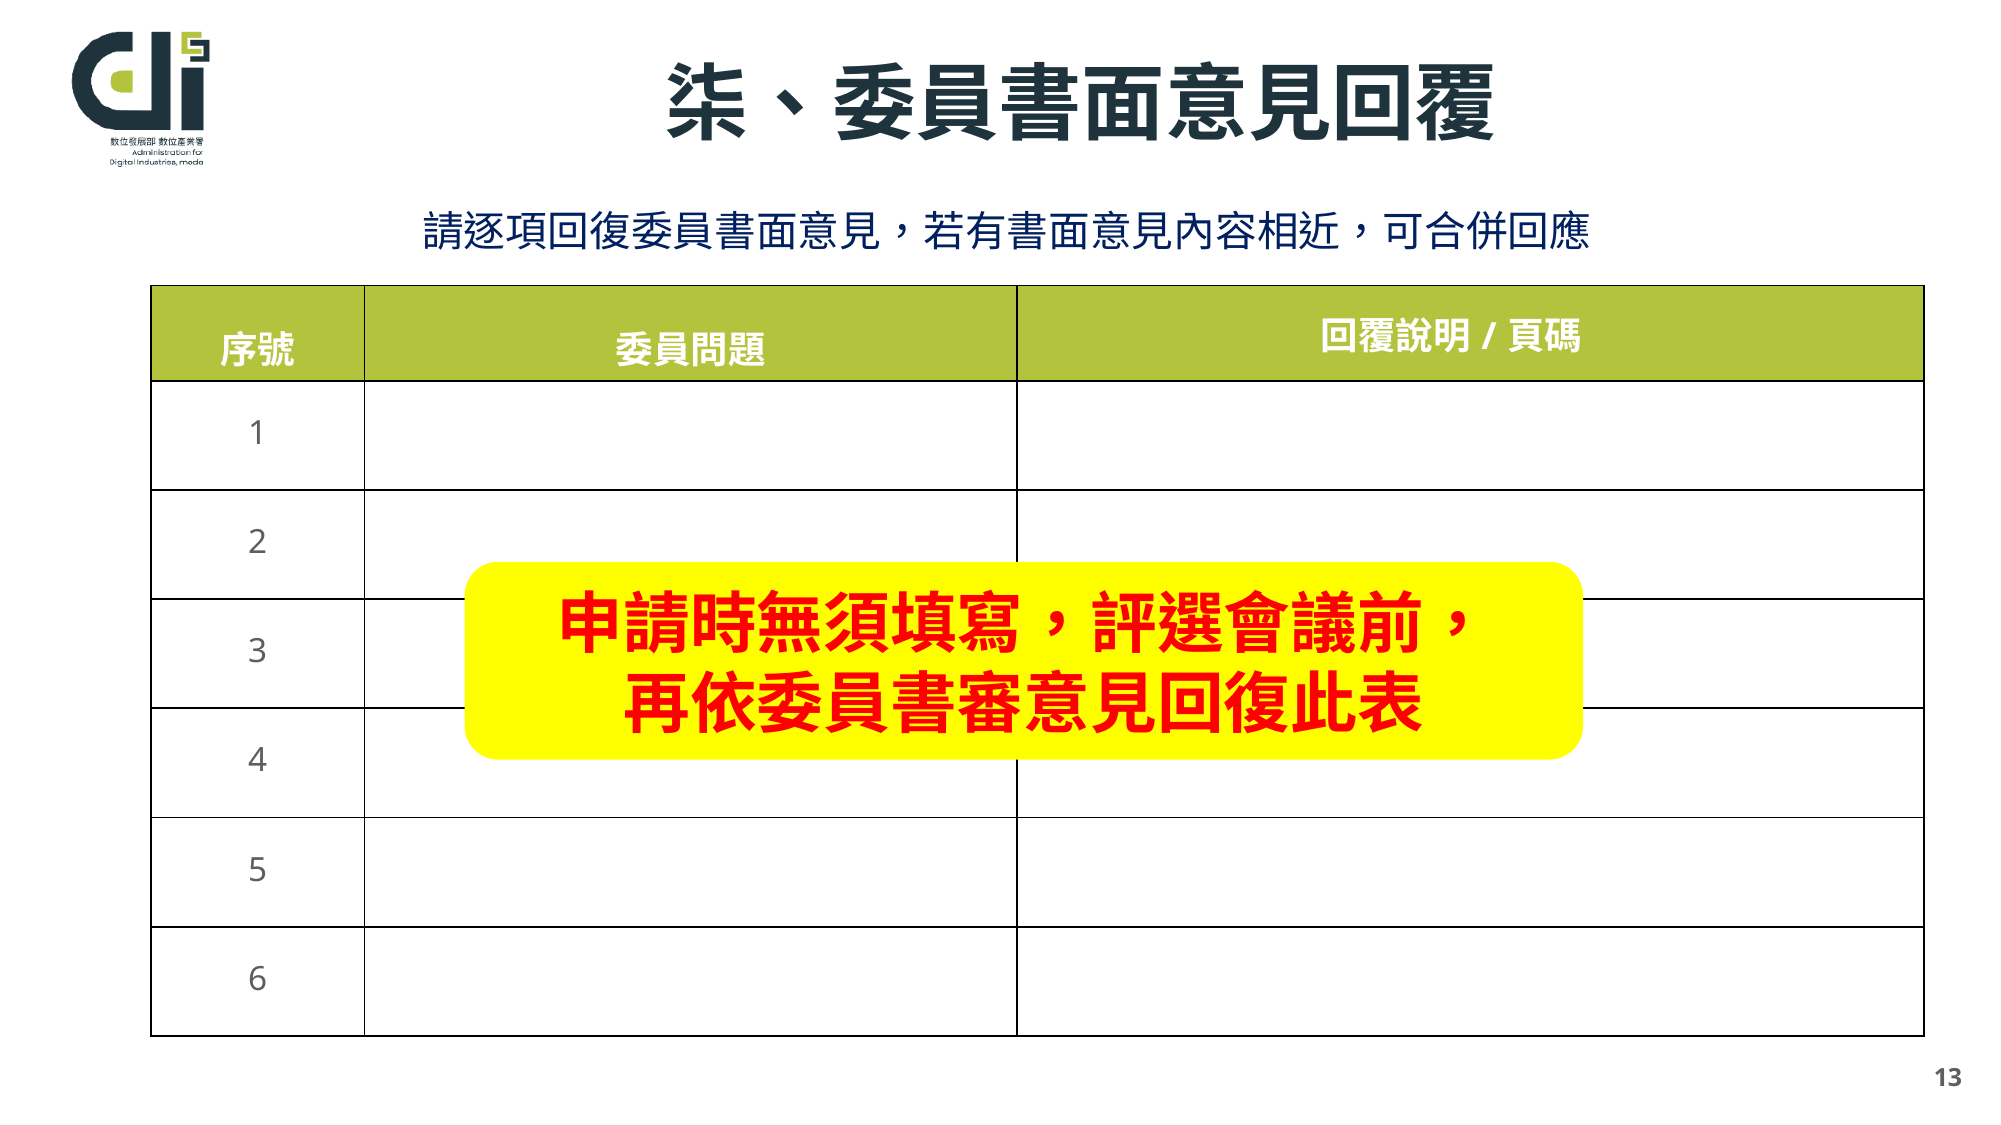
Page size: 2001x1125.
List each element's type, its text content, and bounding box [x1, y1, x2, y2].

table_header 回覆說明/頁碼 [1018, 286, 1923, 380]
table_header 委員問題 [365, 286, 1016, 380]
table_cell [365, 709, 1016, 817]
table_cell [365, 818, 1016, 926]
table_cell 2 [152, 491, 364, 598]
table_cell [1018, 709, 1923, 817]
table_cell [1583, 600, 1923, 707]
table_cell [365, 928, 1016, 1035]
table_cell [1018, 491, 1923, 598]
table_cell [1018, 818, 1923, 926]
table_cell [365, 491, 1016, 598]
table_cell 5 [152, 818, 364, 926]
text_box 柒、委員書面意見回覆 [148, 41, 2000, 159]
table_cell 6 [152, 928, 364, 1035]
text_box 請逐項回復委員書面意見，若有書面意見內容相近，可合併回應 [133, 197, 1881, 263]
table_cell [1018, 928, 1923, 1035]
slide_number 13 [1923, 1056, 1973, 1105]
table_cell [1018, 382, 1923, 489]
picture [56, 17, 224, 185]
table_cell 1 [152, 382, 364, 489]
table_cell [365, 600, 465, 707]
table_cell 3 [152, 600, 364, 707]
table_header 序號 [152, 286, 364, 380]
table_cell [365, 382, 1016, 489]
table_cell 4 [152, 709, 364, 817]
text_box 申請時無須填寫，評選會議前， 再依委員書審意見回復此表 [465, 562, 1583, 759]
